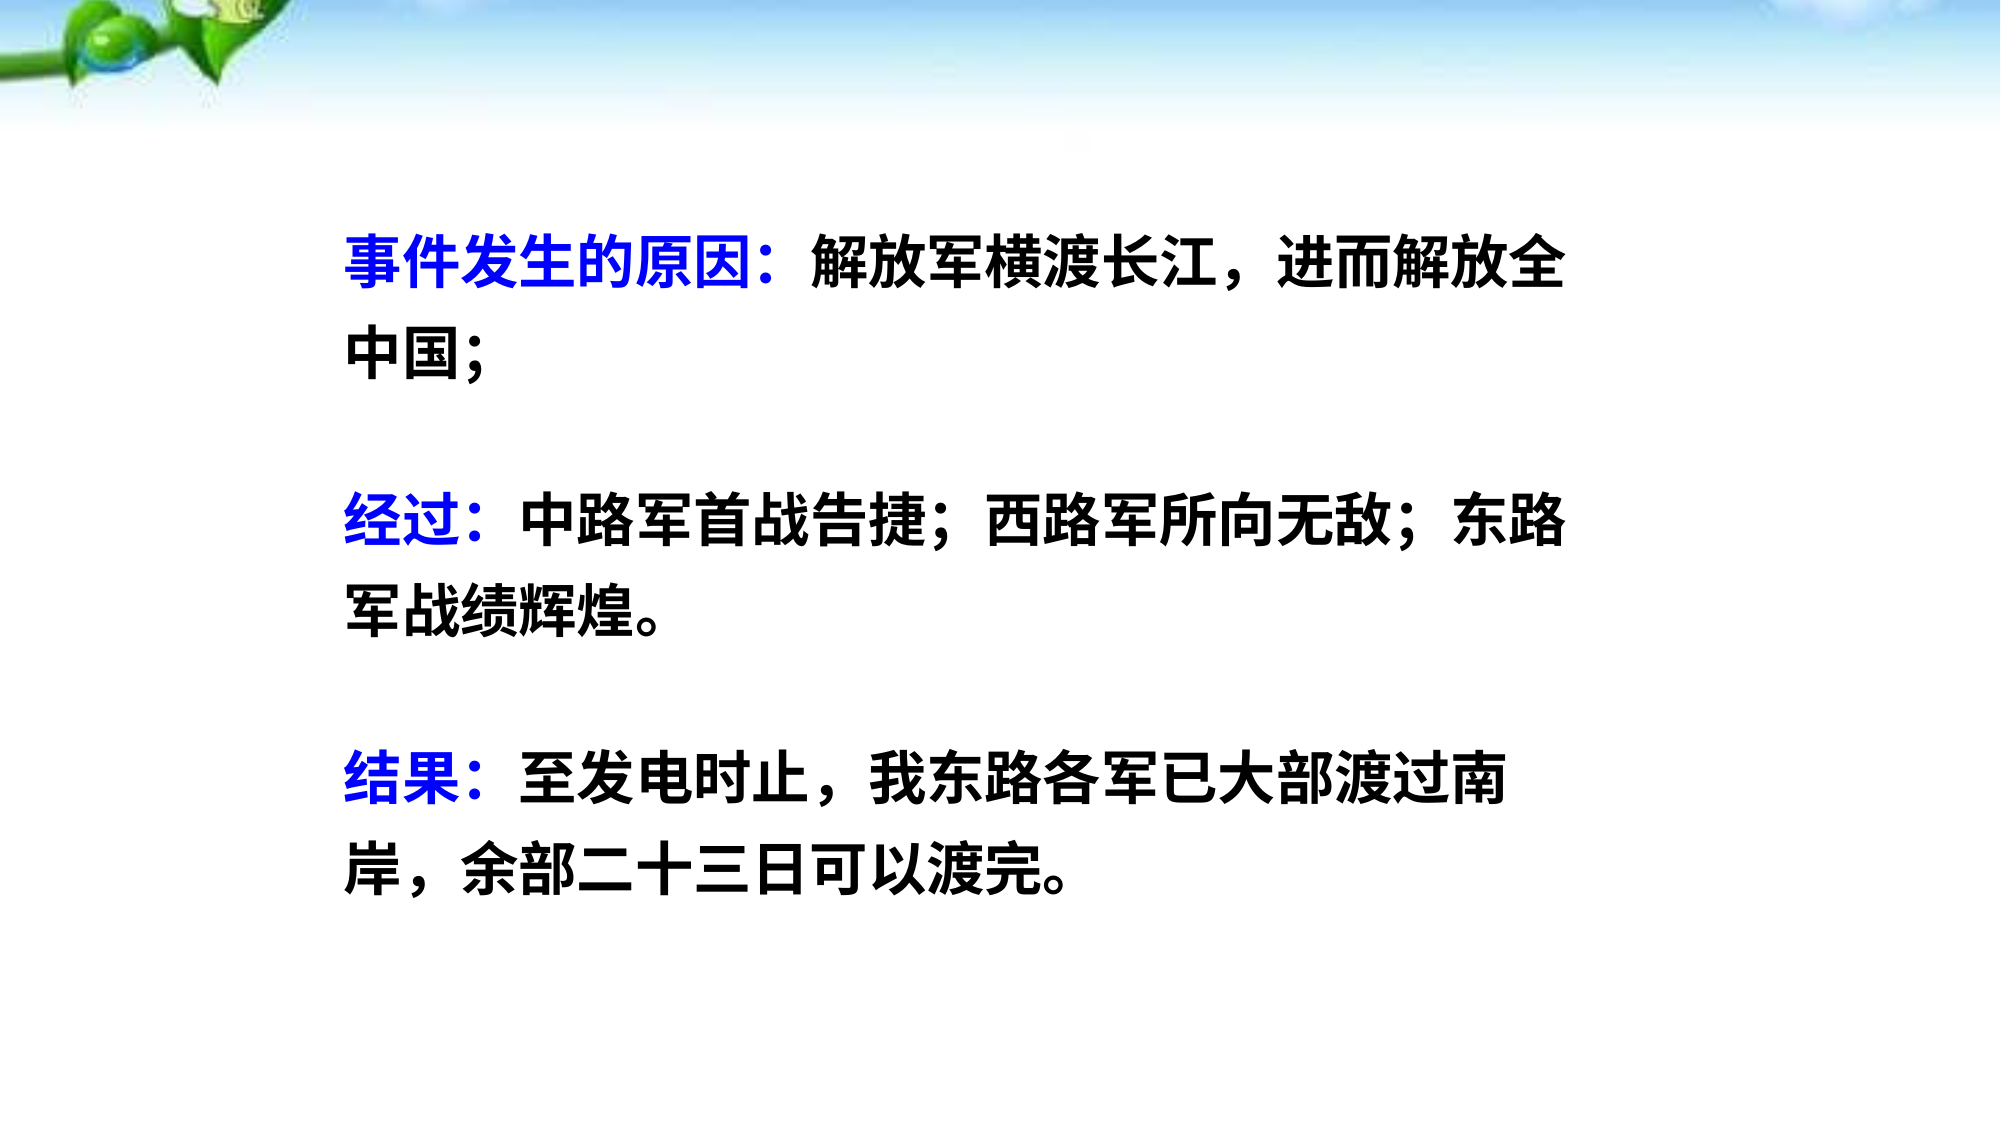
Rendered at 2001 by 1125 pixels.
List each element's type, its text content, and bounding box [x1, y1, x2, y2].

text_box 结果：至发电时止，我东路各军已大部渡过南岸，余部二十三日可以渡完。 [329, 713, 1604, 910]
text_box 经过：中路军首战告捷；西路军所向无敌；东路军战绩辉煌。 [329, 454, 1601, 652]
picture [0, 0, 2001, 1125]
text_box 事件发生的原因：解放军横渡长江，进而解放全中国； [329, 196, 1591, 394]
